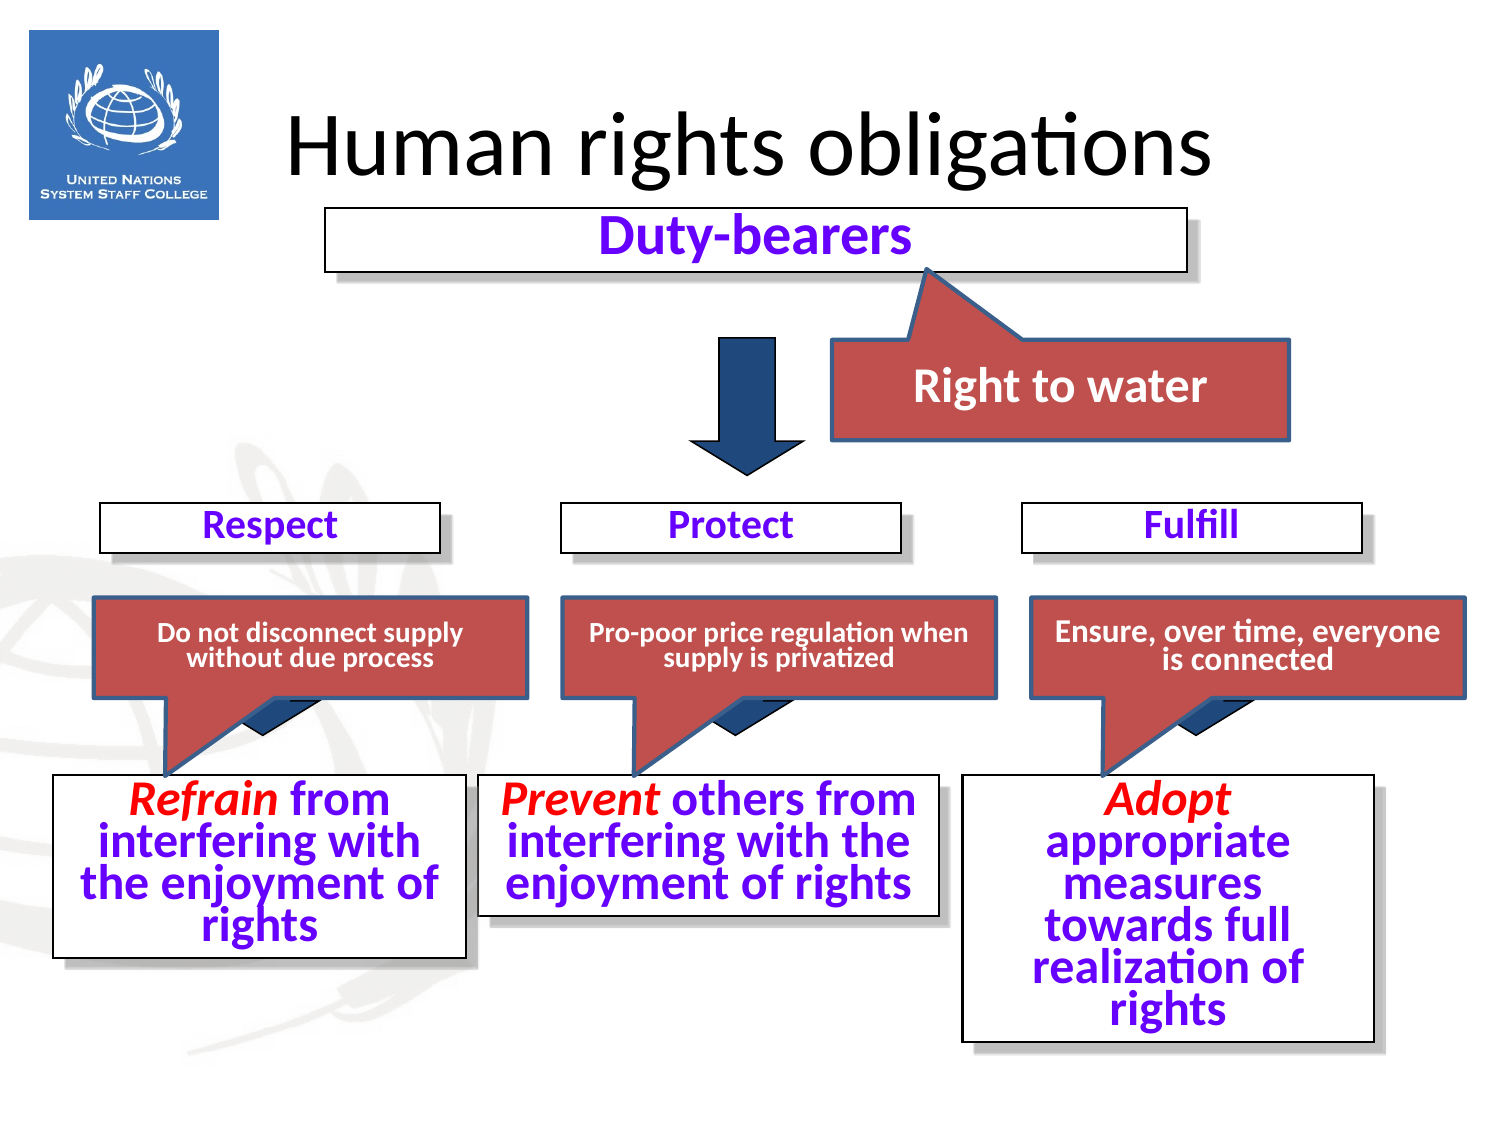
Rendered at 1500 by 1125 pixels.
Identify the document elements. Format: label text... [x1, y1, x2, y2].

text_box Duty-bearers [324, 233, 1187, 272]
title Human rights obligations [74, 44, 1426, 233]
text_box Ensure, over time, everyone is connected [1029, 595, 1467, 778]
text_box [1179, 701, 1253, 736]
text_box [244, 701, 319, 736]
text_box Right to water [829, 267, 1292, 443]
text_box Do not disconnect supply without due process [91, 595, 530, 778]
text_box Refrain from interfering with the enjoyment of rights [53, 774, 467, 958]
text_box Adopt appropriate measures towards full realization of rights [962, 774, 1374, 1042]
picture [29, 30, 219, 220]
text_box Respect [100, 503, 441, 553]
text_box Fulfill [1021, 503, 1362, 553]
text_box Prevent others from interfering with the enjoyment of rights [478, 774, 940, 916]
text_box Pro-poor price regulation when supply is privatized [560, 595, 999, 778]
text_box [690, 337, 804, 476]
text_box [714, 701, 792, 736]
text_box Protect [560, 503, 902, 553]
